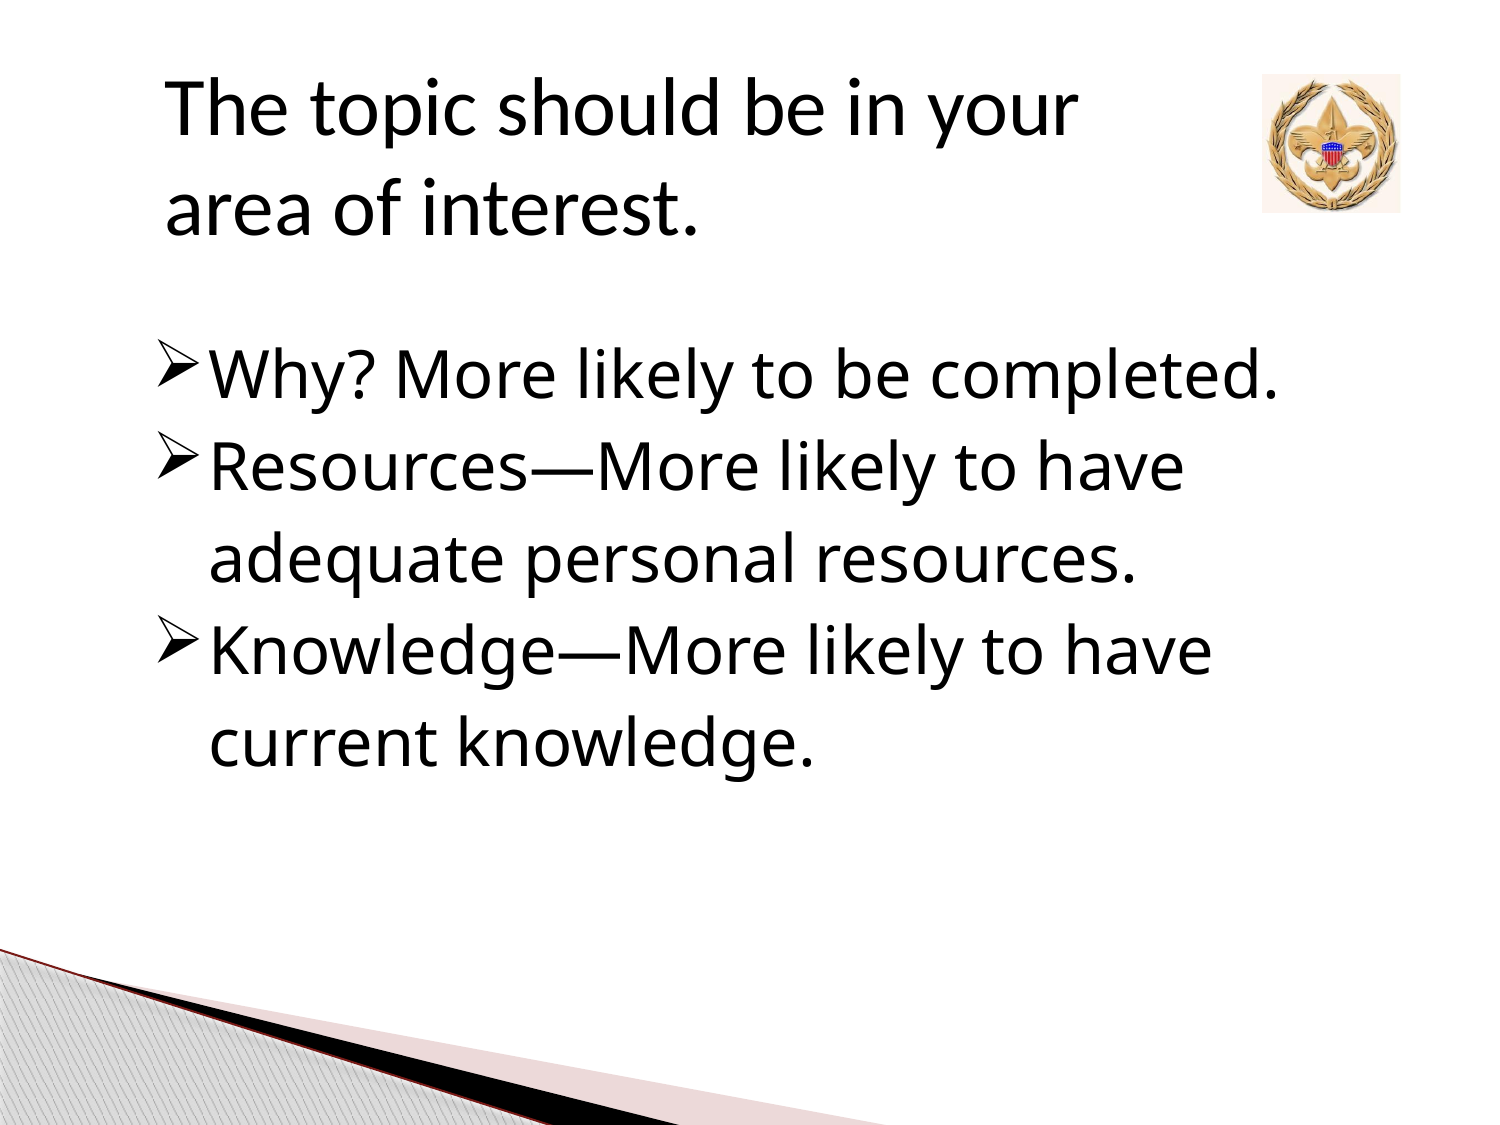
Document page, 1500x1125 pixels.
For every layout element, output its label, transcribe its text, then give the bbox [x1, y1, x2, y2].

text_box Why? More likely to be completed. Resources—More likely to have adequate personal resources. Knowledge—More likely to have current knowledge. [137, 312, 1338, 900]
picture [1262, 74, 1402, 213]
text_box The topic should be in your area of interest. [150, 45, 1250, 249]
text_box [74, 249, 1425, 986]
